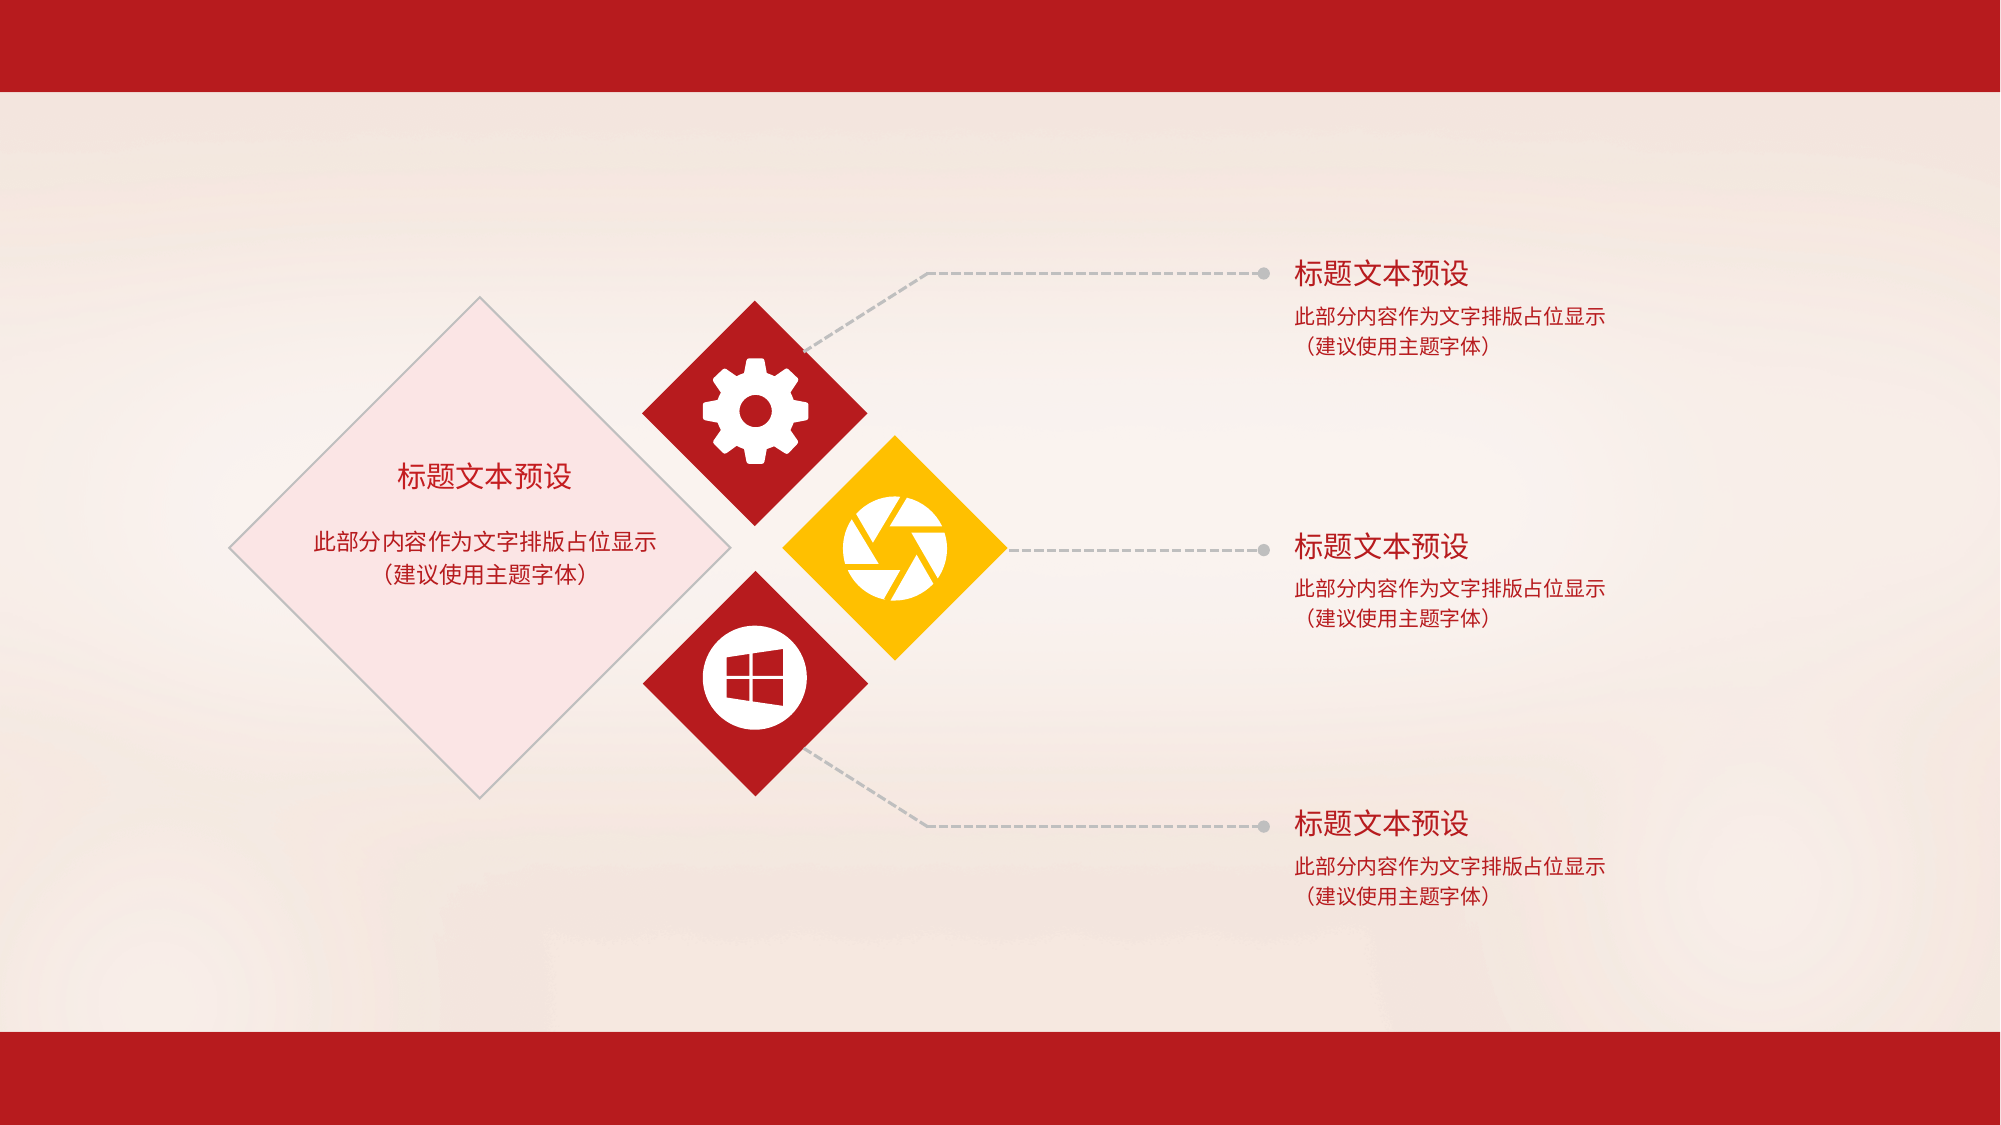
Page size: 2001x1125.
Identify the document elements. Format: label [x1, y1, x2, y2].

text_box [265, 255, 1735, 917]
picture [0, 0, 2001, 1125]
